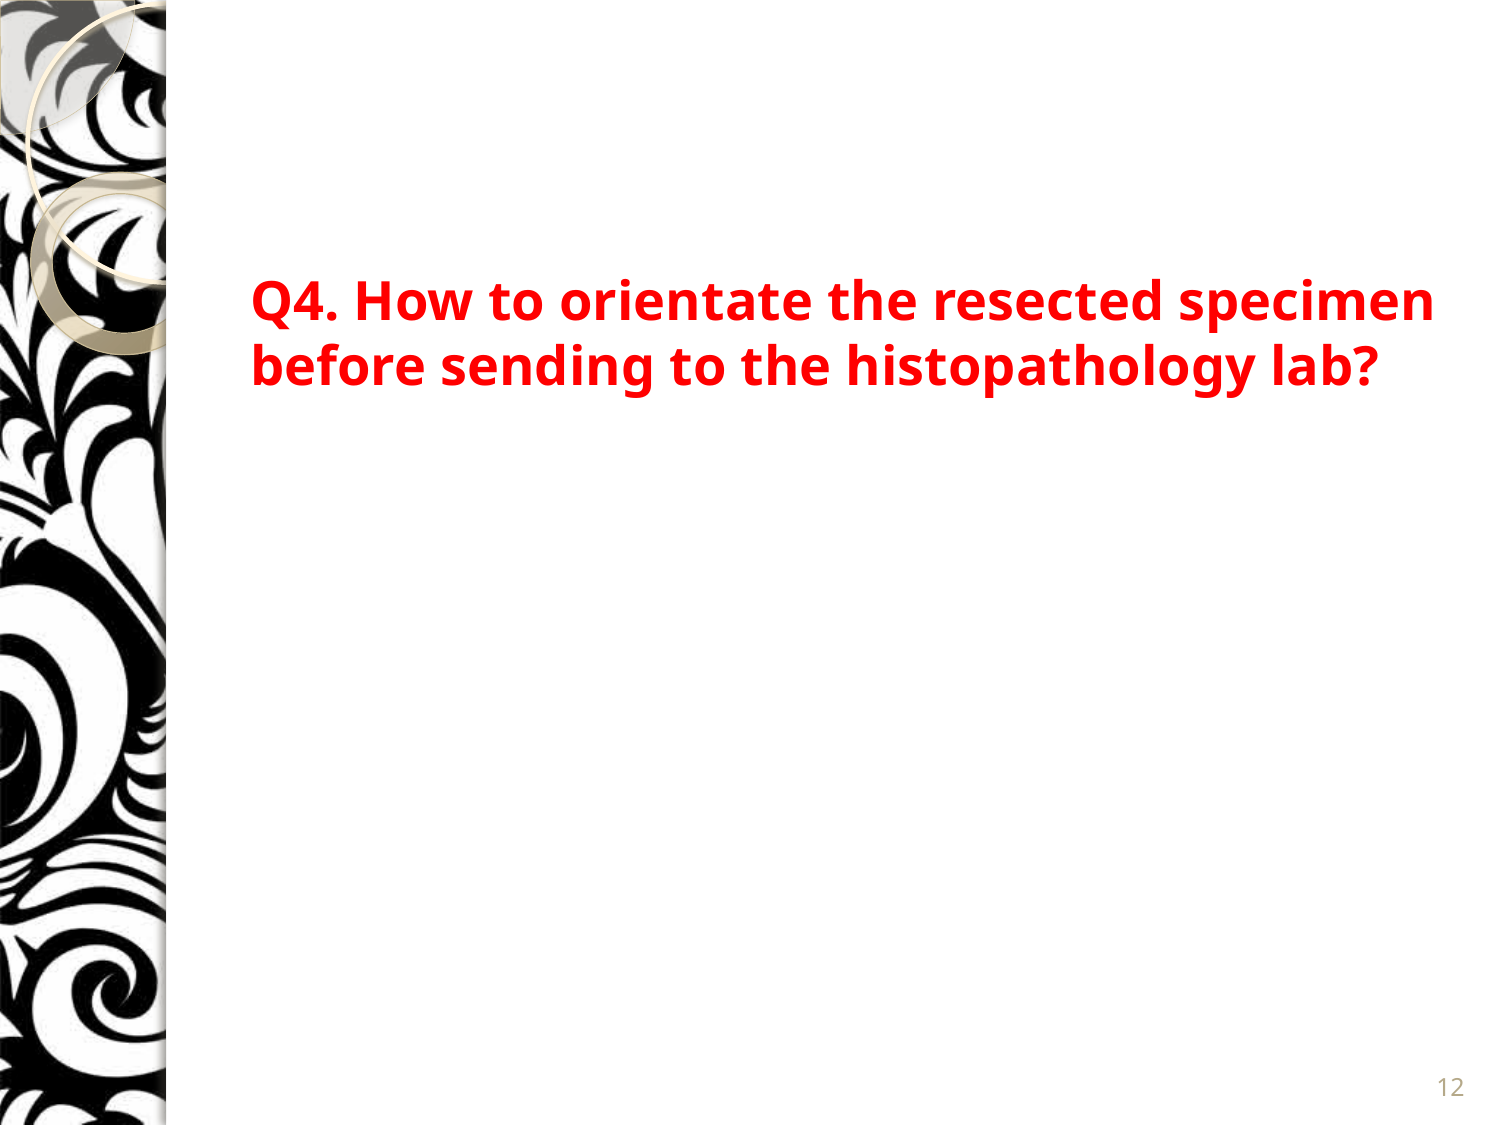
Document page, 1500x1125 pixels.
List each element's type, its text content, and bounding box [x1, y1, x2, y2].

picture [53, 241, 160, 332]
picture [62, 195, 160, 280]
title Q4. How to orientate the resected specimen before sending to the histopathology lab? [235, 237, 1466, 425]
picture [32, 13, 160, 207]
slide_number 12 [1413, 1034, 1488, 1113]
picture [136, 0, 164, 4]
picture [0, 134, 166, 1125]
